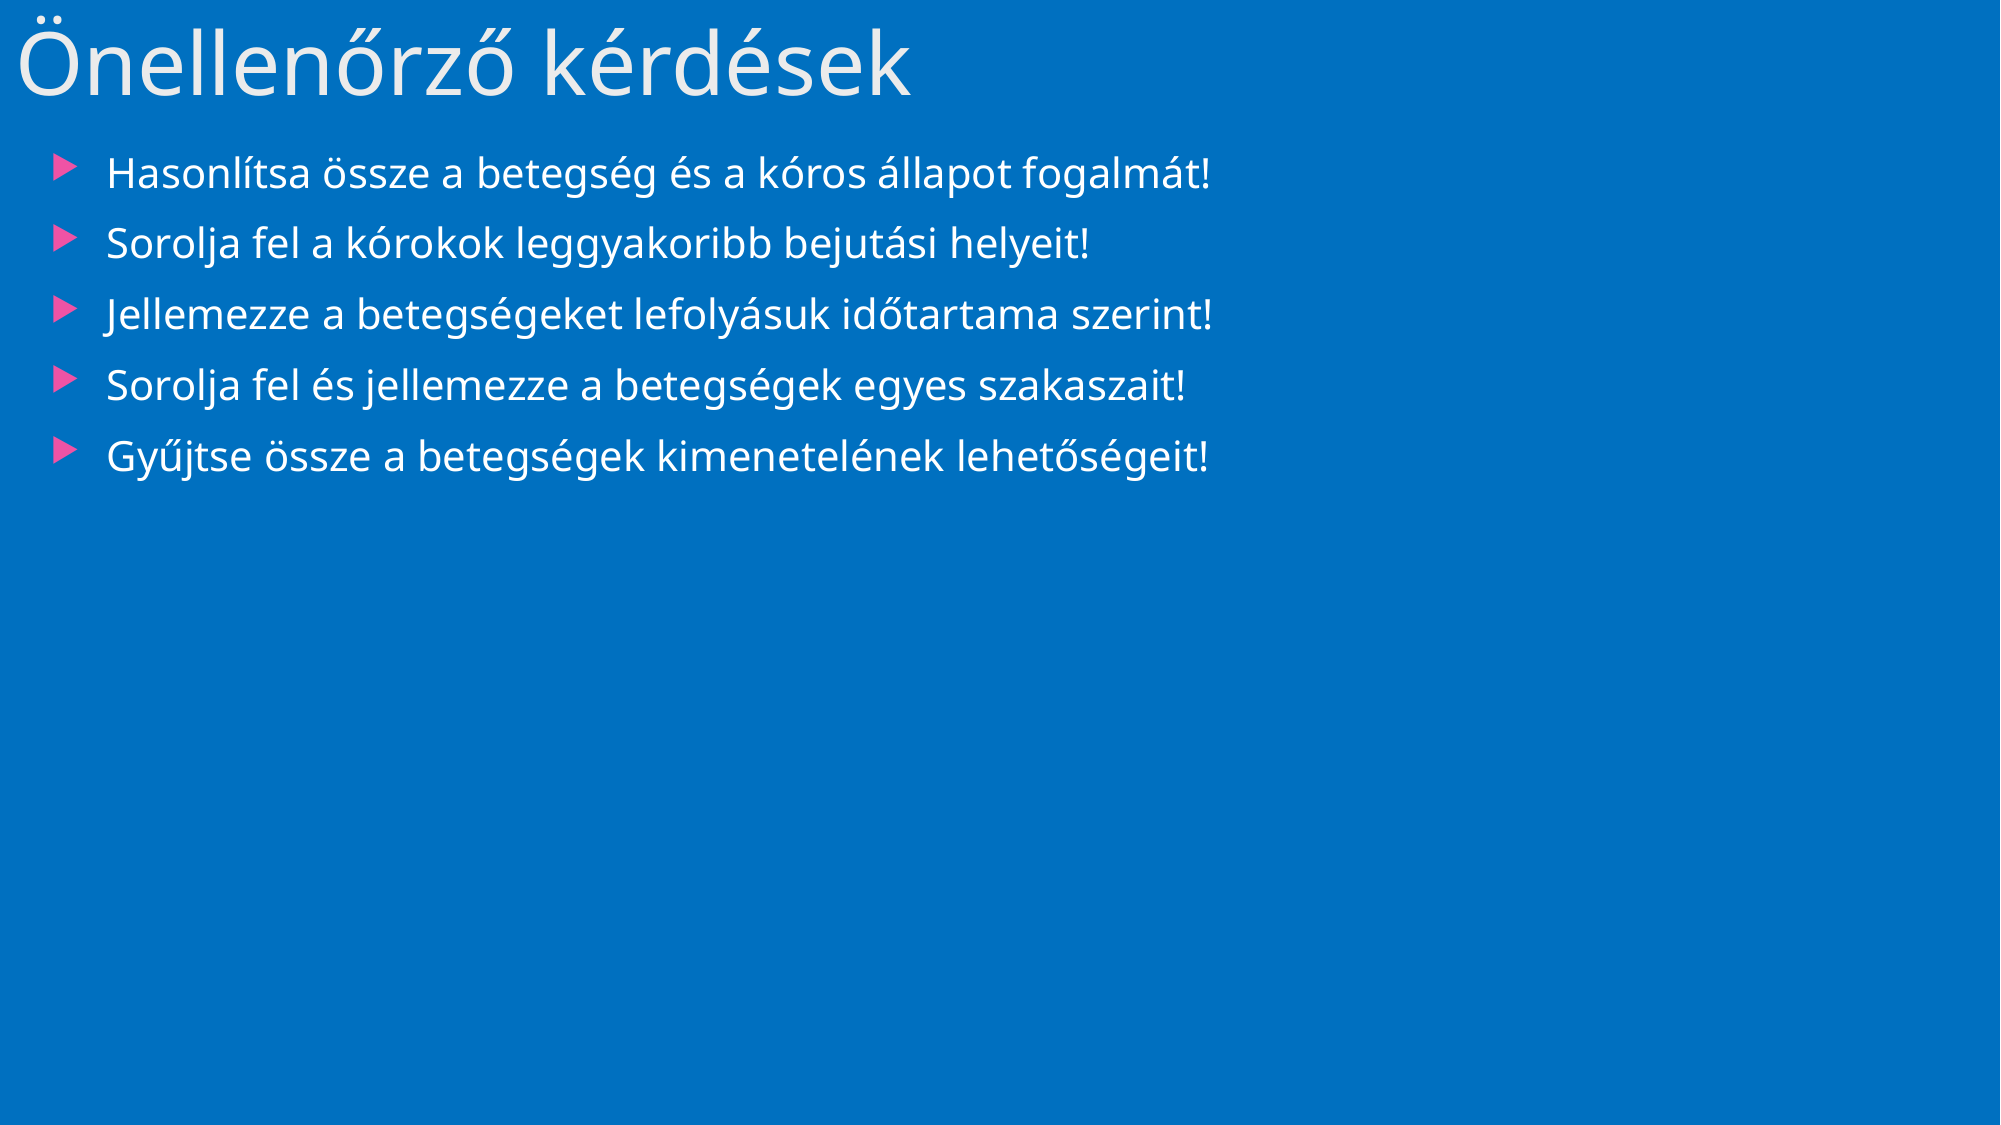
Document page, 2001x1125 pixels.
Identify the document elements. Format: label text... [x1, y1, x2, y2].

title Önellenőrző kérdések [0, 0, 1543, 230]
list Hasonlítsa össze a betegség és a kóros állapot fogalmát! Sorolja fel a kórokok leggyakoribb bejutási helyeit! Jellemezze a betegségeket lefolyásuk időtartama szerint! Sorolja fel és jellemezze a betegségek egyes szakaszait! Gyűjtse össze a betegségek kimenetelének lehetőségeit! [35, 138, 1867, 1097]
